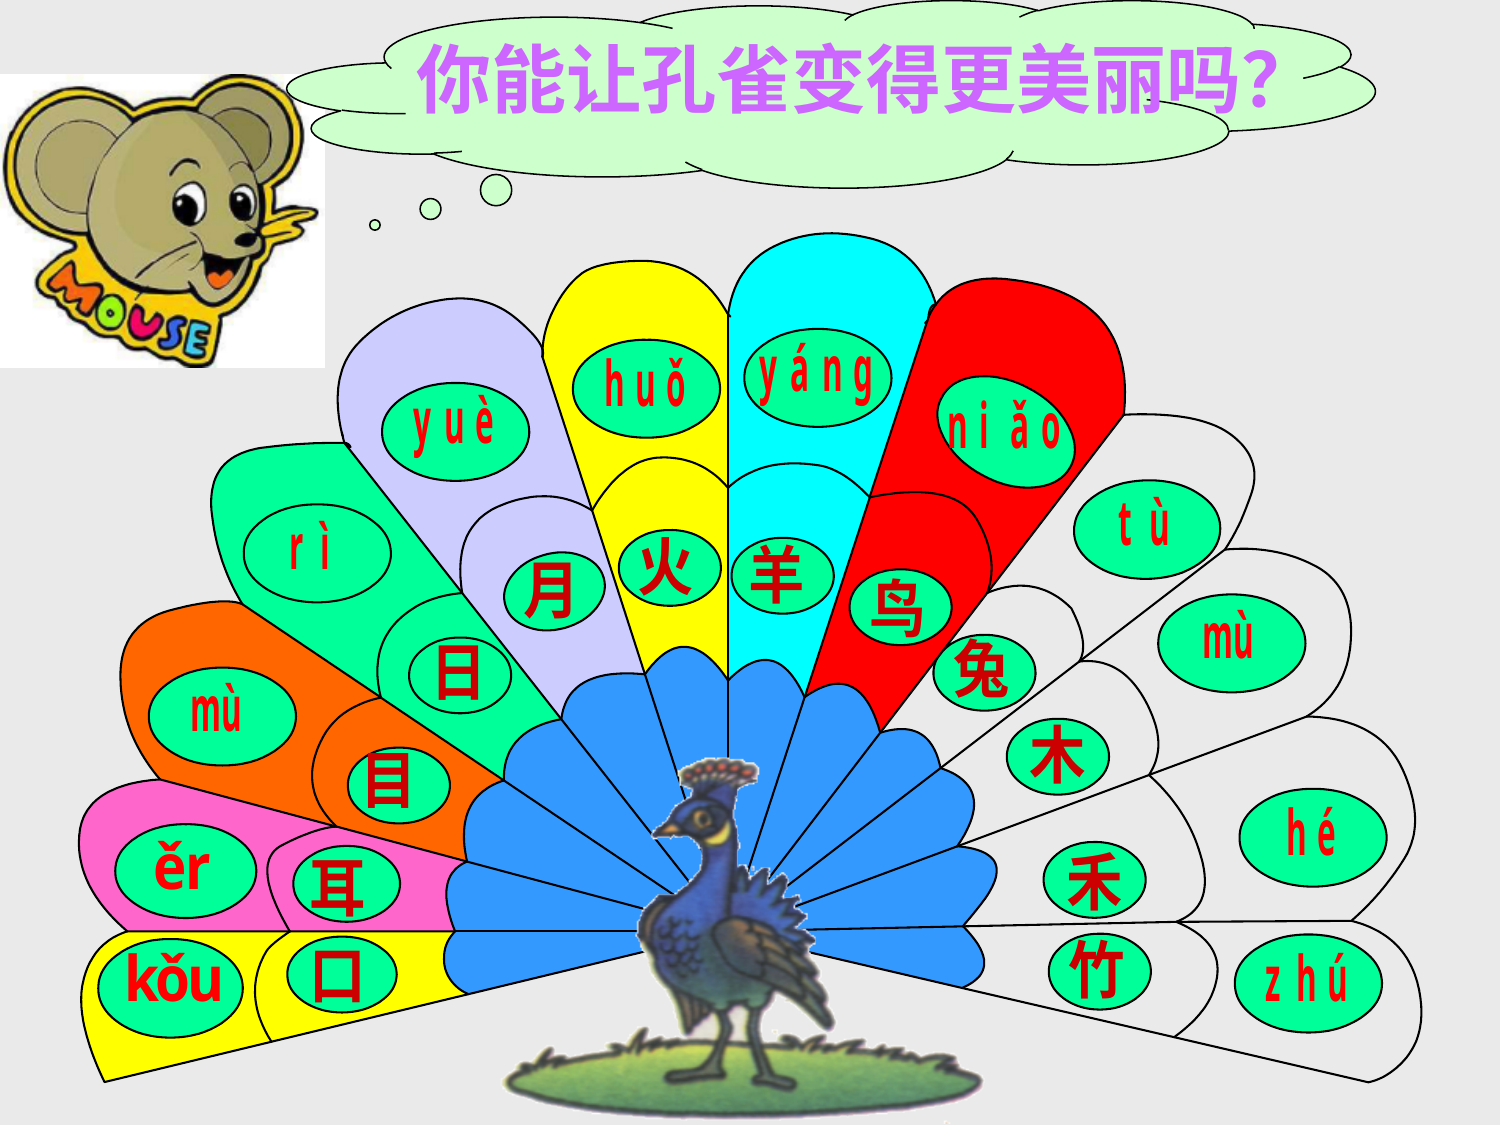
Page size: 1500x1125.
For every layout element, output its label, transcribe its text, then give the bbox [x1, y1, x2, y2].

text_box [1331, 38, 1376, 119]
text_box [308, 39, 1251, 189]
text_box [369, 219, 381, 226]
text_box 你能让孔雀变得更美丽吗？ [401, 24, 1331, 130]
text_box [480, 174, 512, 206]
picture [0, 74, 326, 368]
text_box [73, 227, 1427, 1088]
picture [487, 739, 988, 1124]
text_box [458, 0, 1253, 24]
text_box [420, 198, 441, 220]
